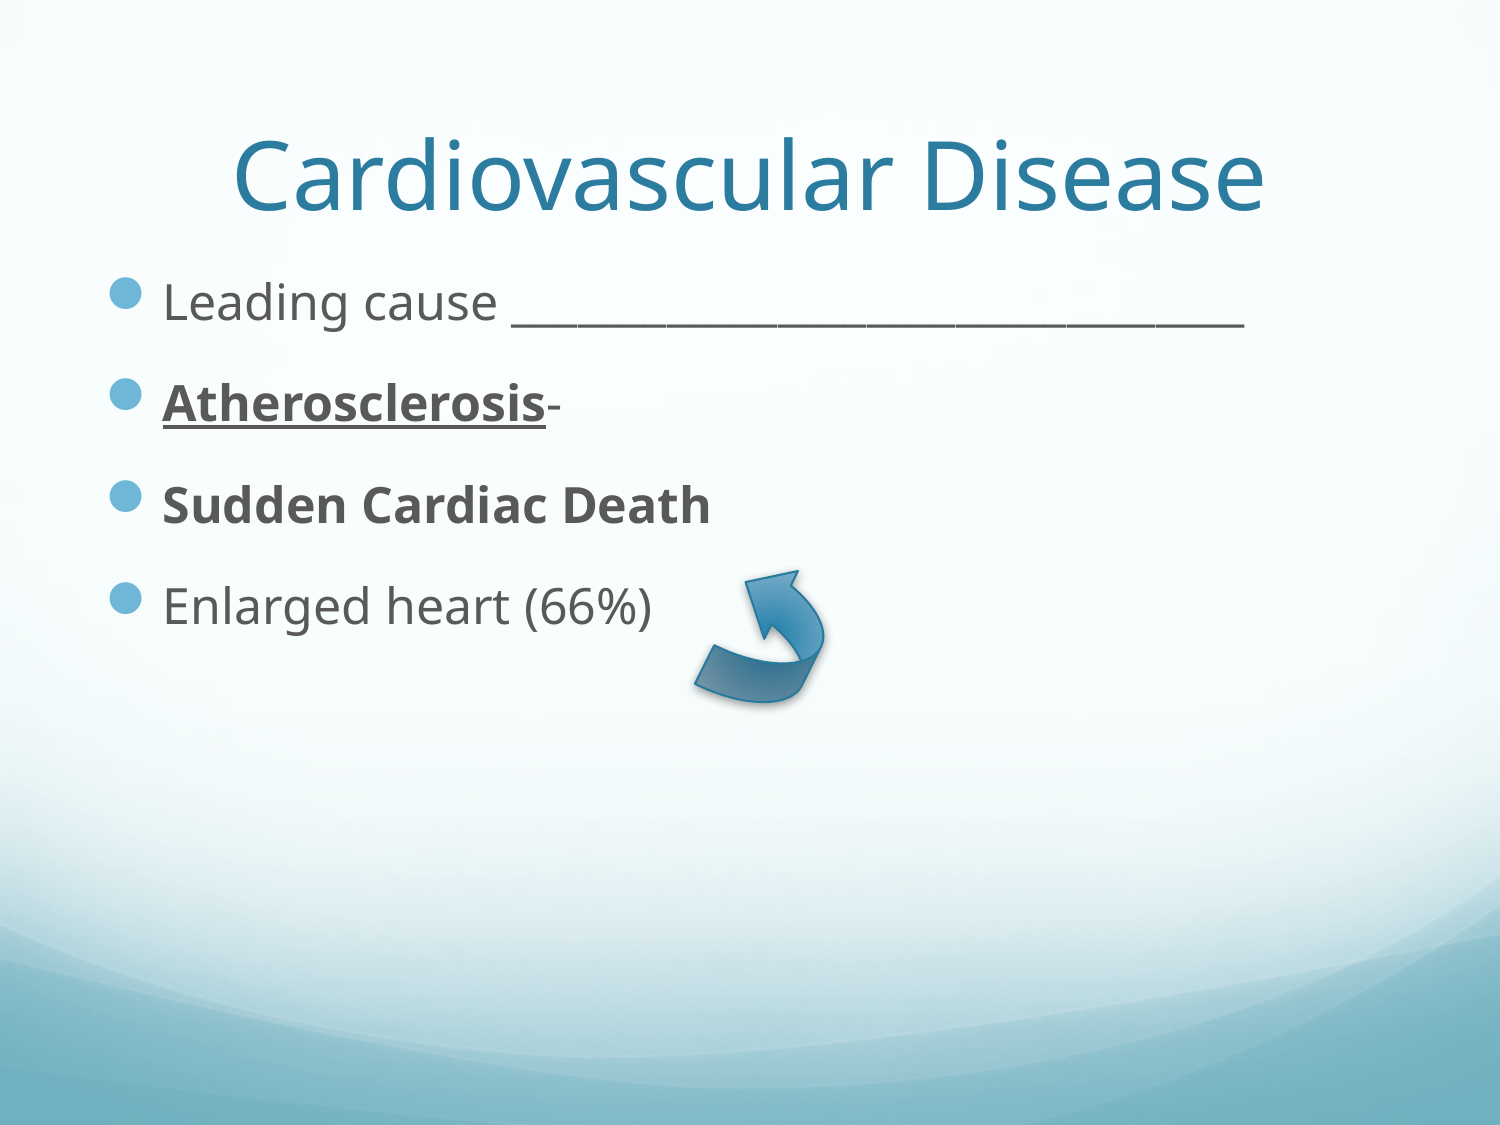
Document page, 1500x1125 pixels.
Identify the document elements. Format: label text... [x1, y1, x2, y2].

title Cardiovascular Disease [90, 17, 1410, 237]
text_box [693, 569, 825, 704]
list Leading cause _________________________________ Atherosclerosis- Sudden Cardiac Death Enlarged heart (66%) [90, 262, 1410, 975]
